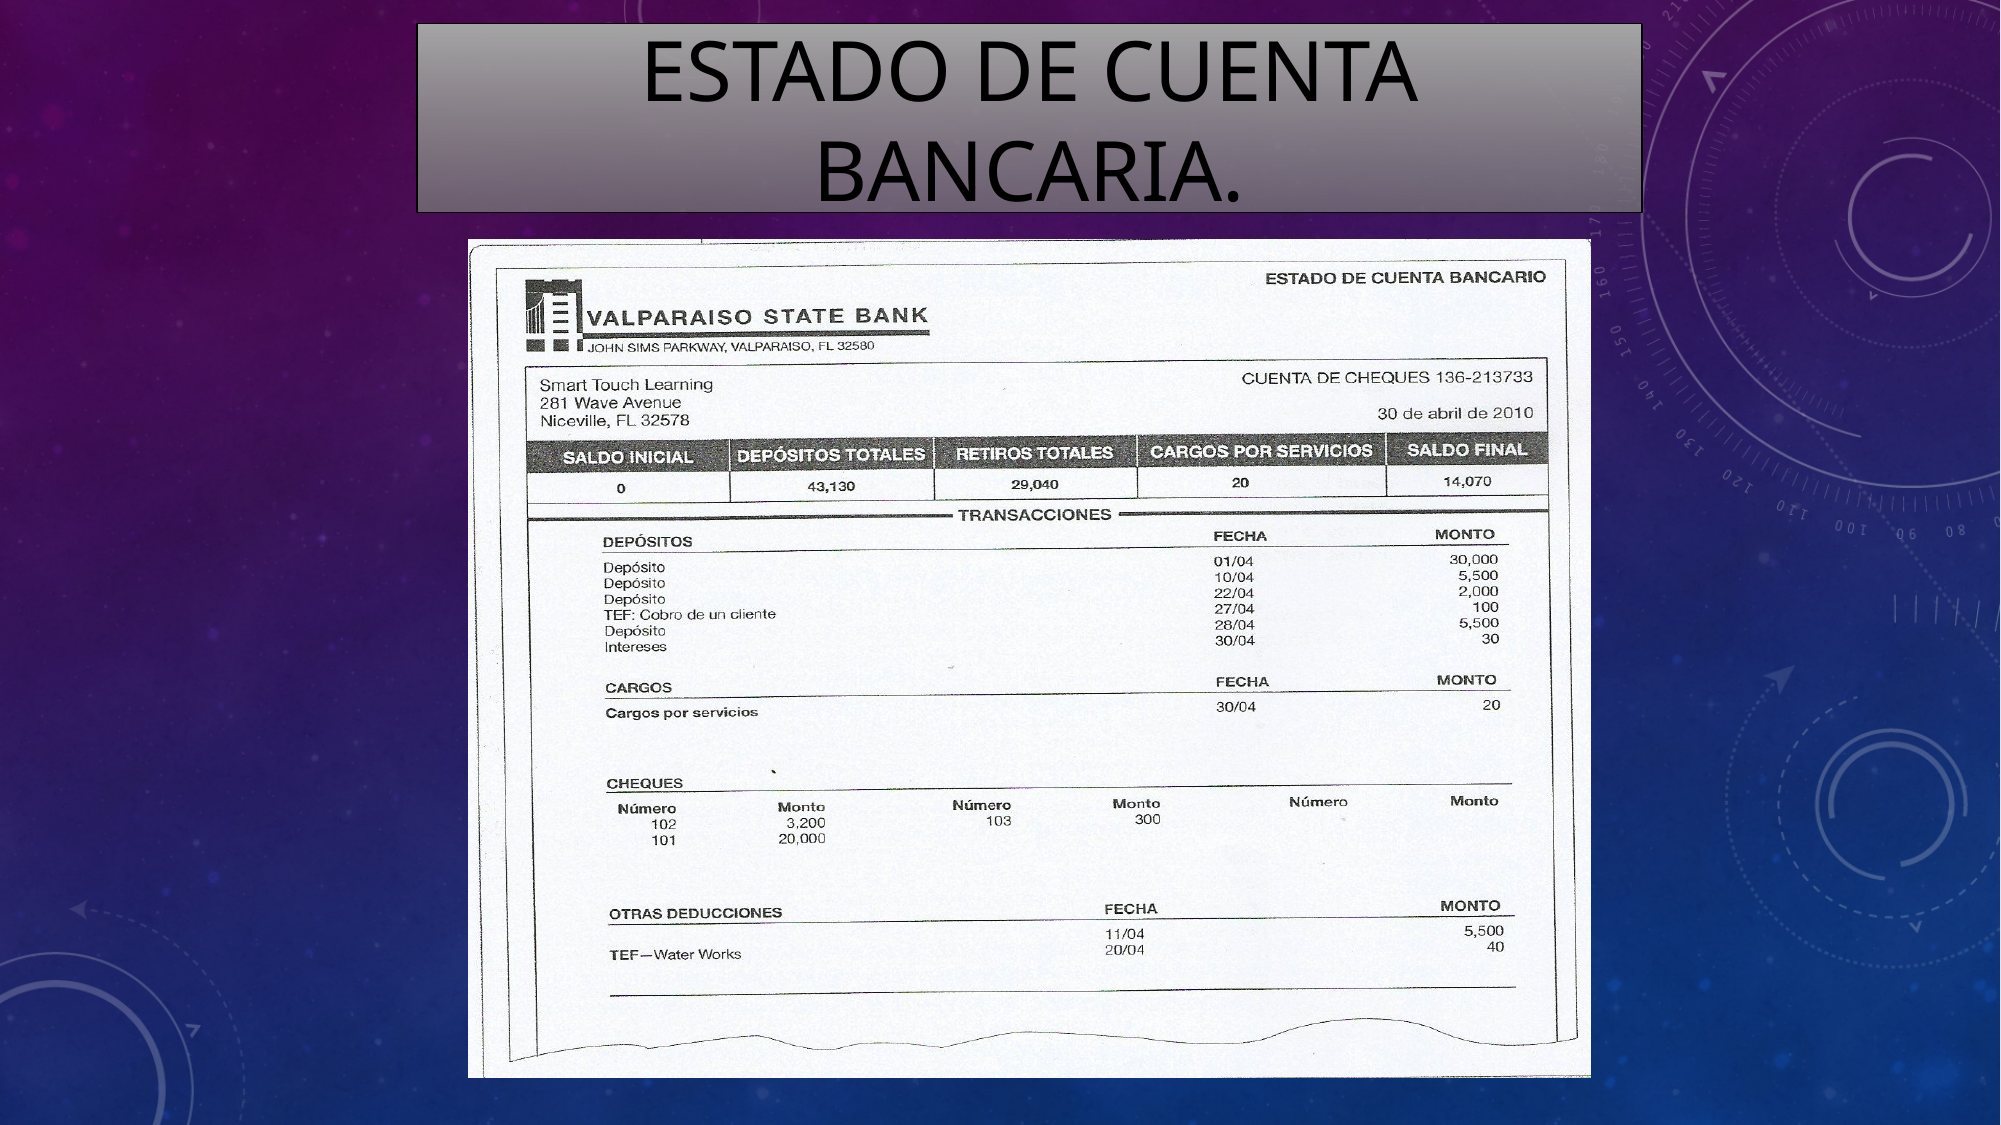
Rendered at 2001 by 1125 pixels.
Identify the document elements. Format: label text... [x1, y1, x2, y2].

title Estado de Cuenta Bancaria. [416, 23, 1643, 213]
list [468, 239, 1591, 1079]
picture [0, 0, 2001, 1125]
